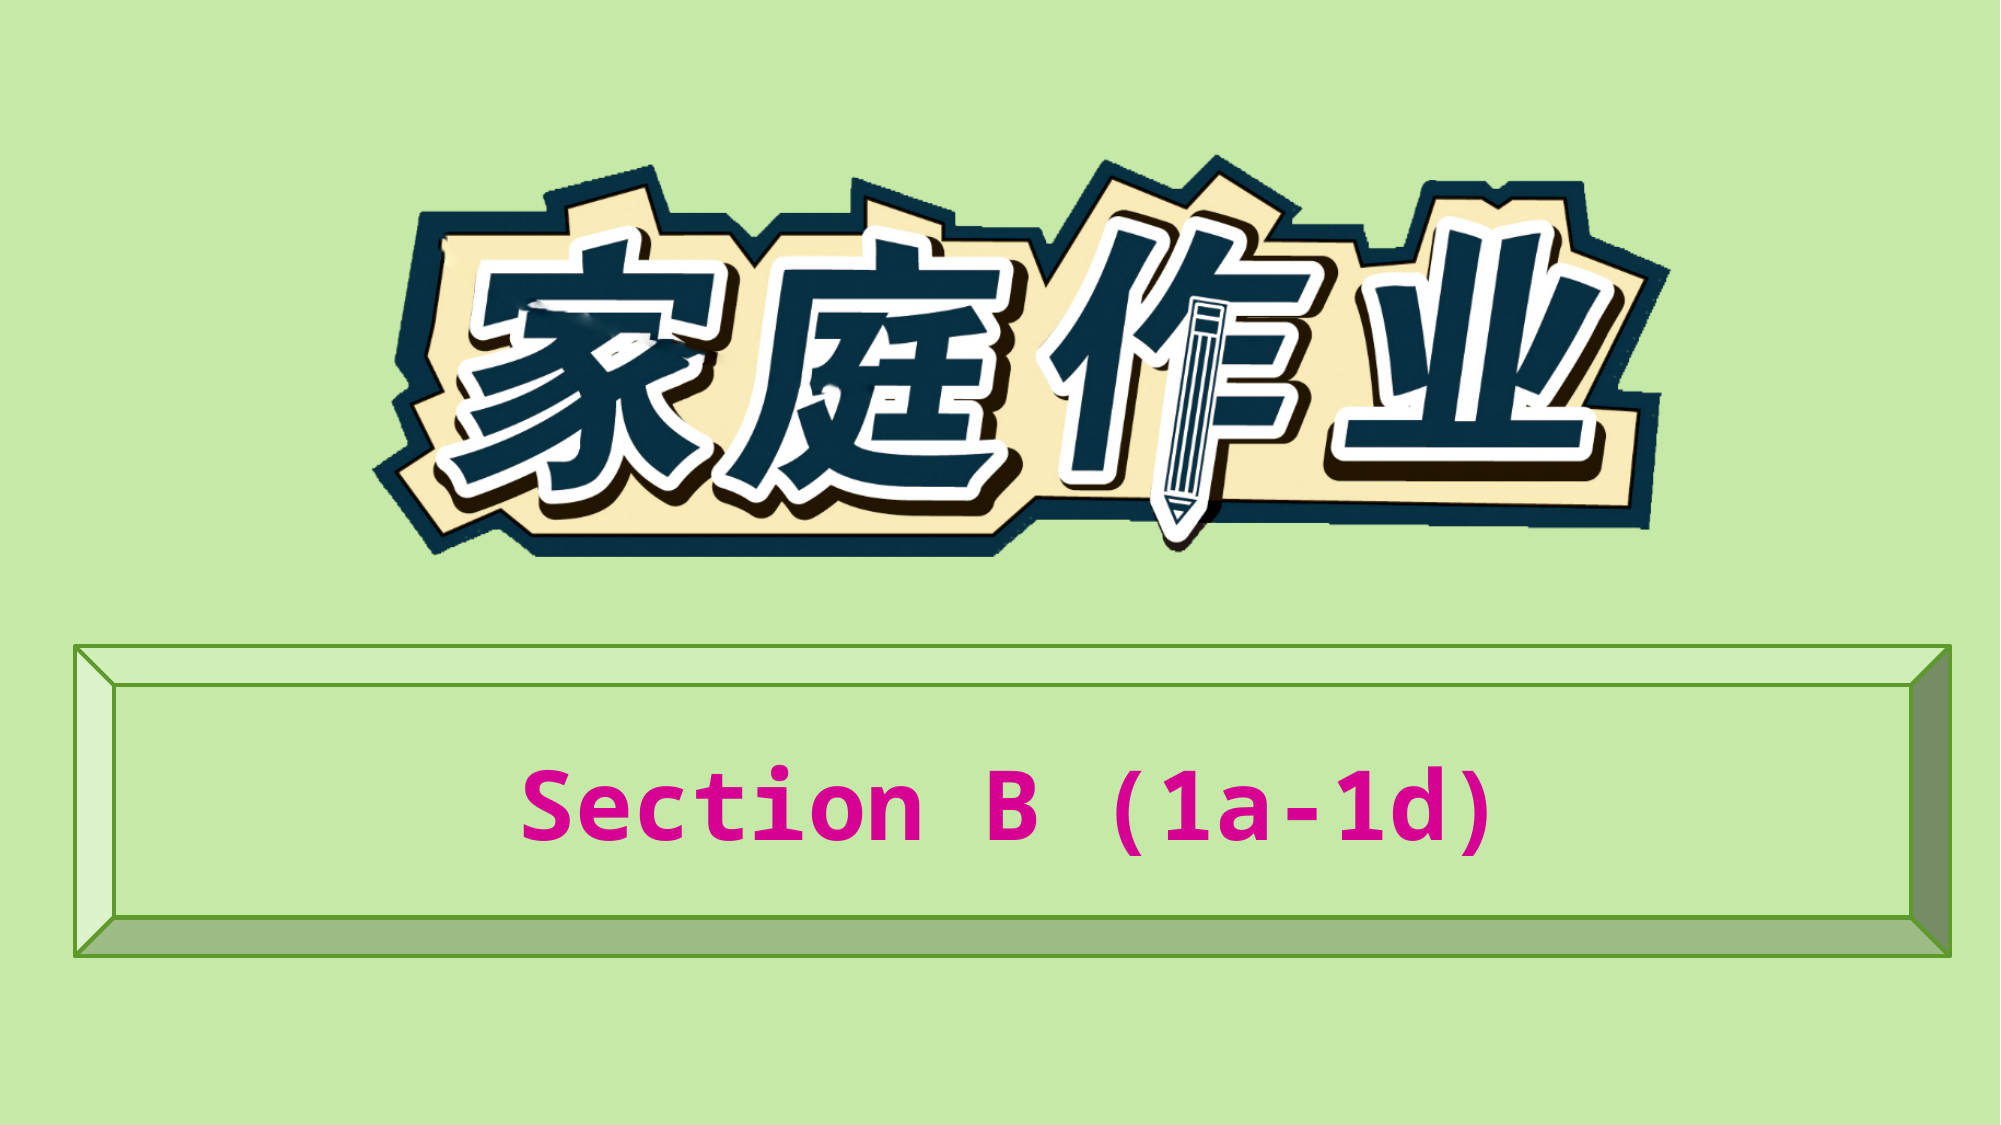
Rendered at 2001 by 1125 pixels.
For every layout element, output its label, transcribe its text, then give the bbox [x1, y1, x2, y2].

text_box Section B (1a-1d) [73, 644, 1952, 958]
picture [369, 87, 1675, 644]
